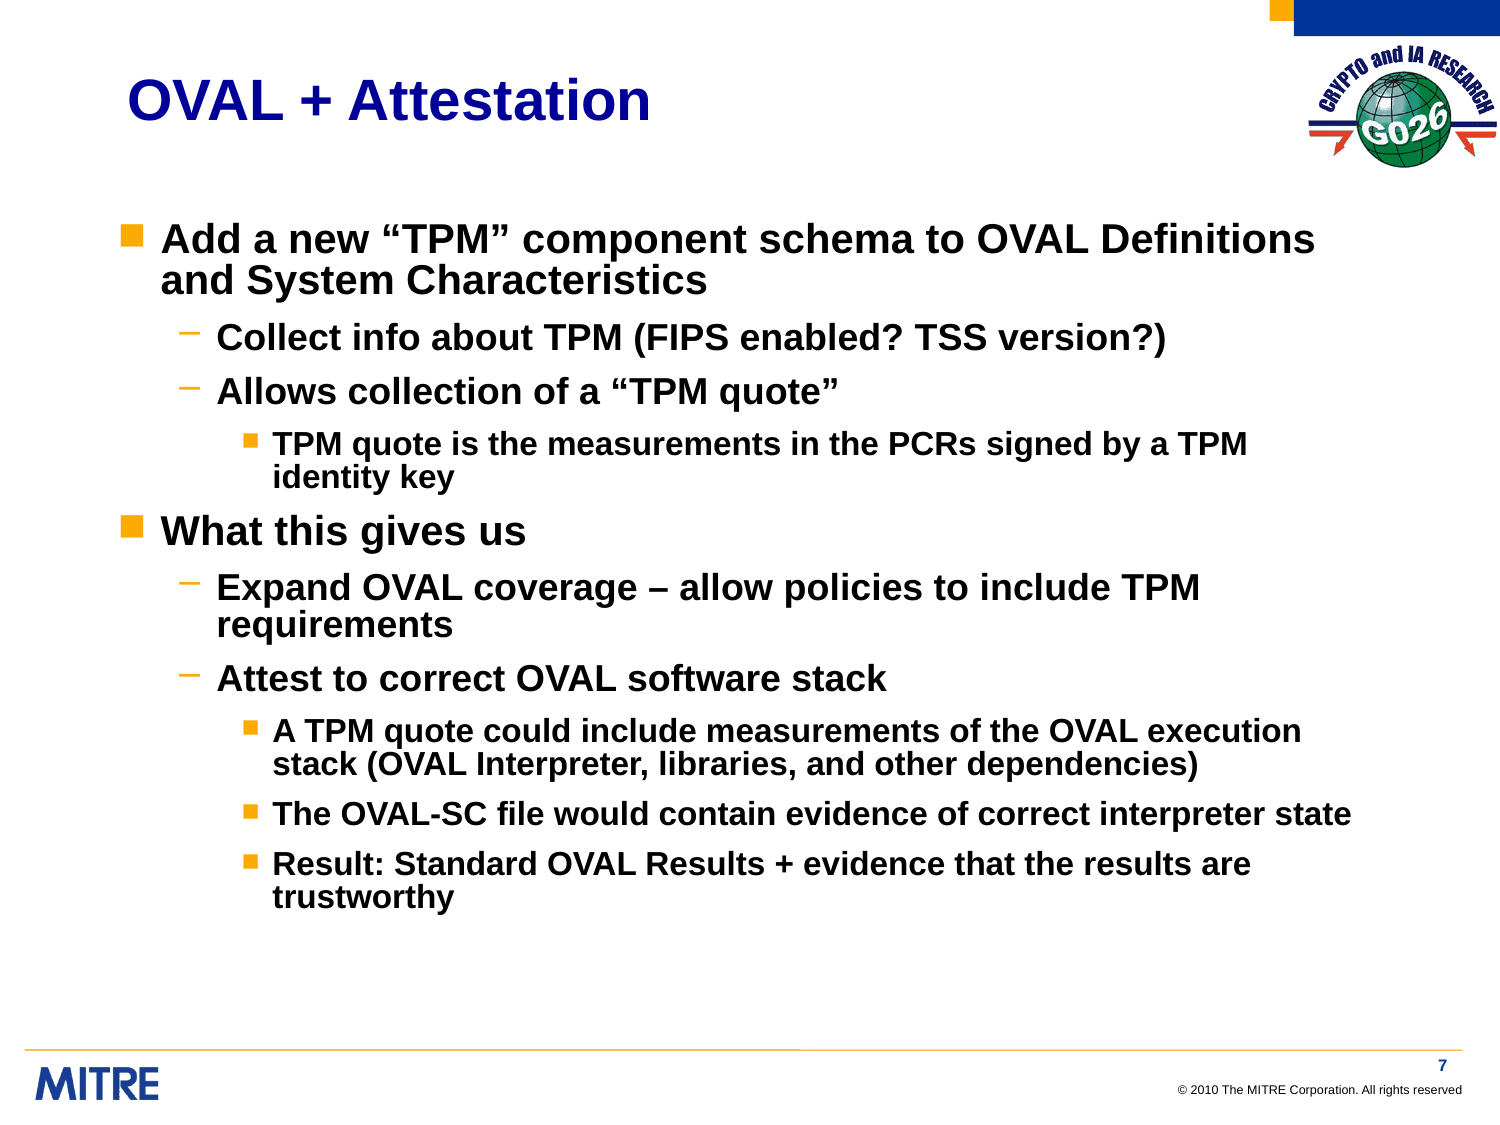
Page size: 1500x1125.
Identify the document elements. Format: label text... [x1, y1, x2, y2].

picture [1306, 37, 1500, 174]
title OVAL + Attestation [112, 62, 1288, 151]
list Add a new “TPM” component schema to OVAL Definitions and System Characteristics Collect info about TPM (FIPS enabled? TSS version?) Allows collection of a “TPM quote” TPM quote is the measurements in the PCRs signed by a TPM identity key What this gives us Expand OVAL coverage – allow policies to include TPM requirements Attest to correct OVAL software stack A TPM quote could include measurements of the OVAL execution stack (OVAL Interpreter, libraries, and other dependencies) The OVAL-SC file would contain evidence of correct interpreter state Result: Standard OVAL Results + evidence that the results are trustworthy [108, 212, 1371, 1002]
slide_number 7 [1374, 1049, 1463, 1076]
picture [30, 1064, 163, 1106]
